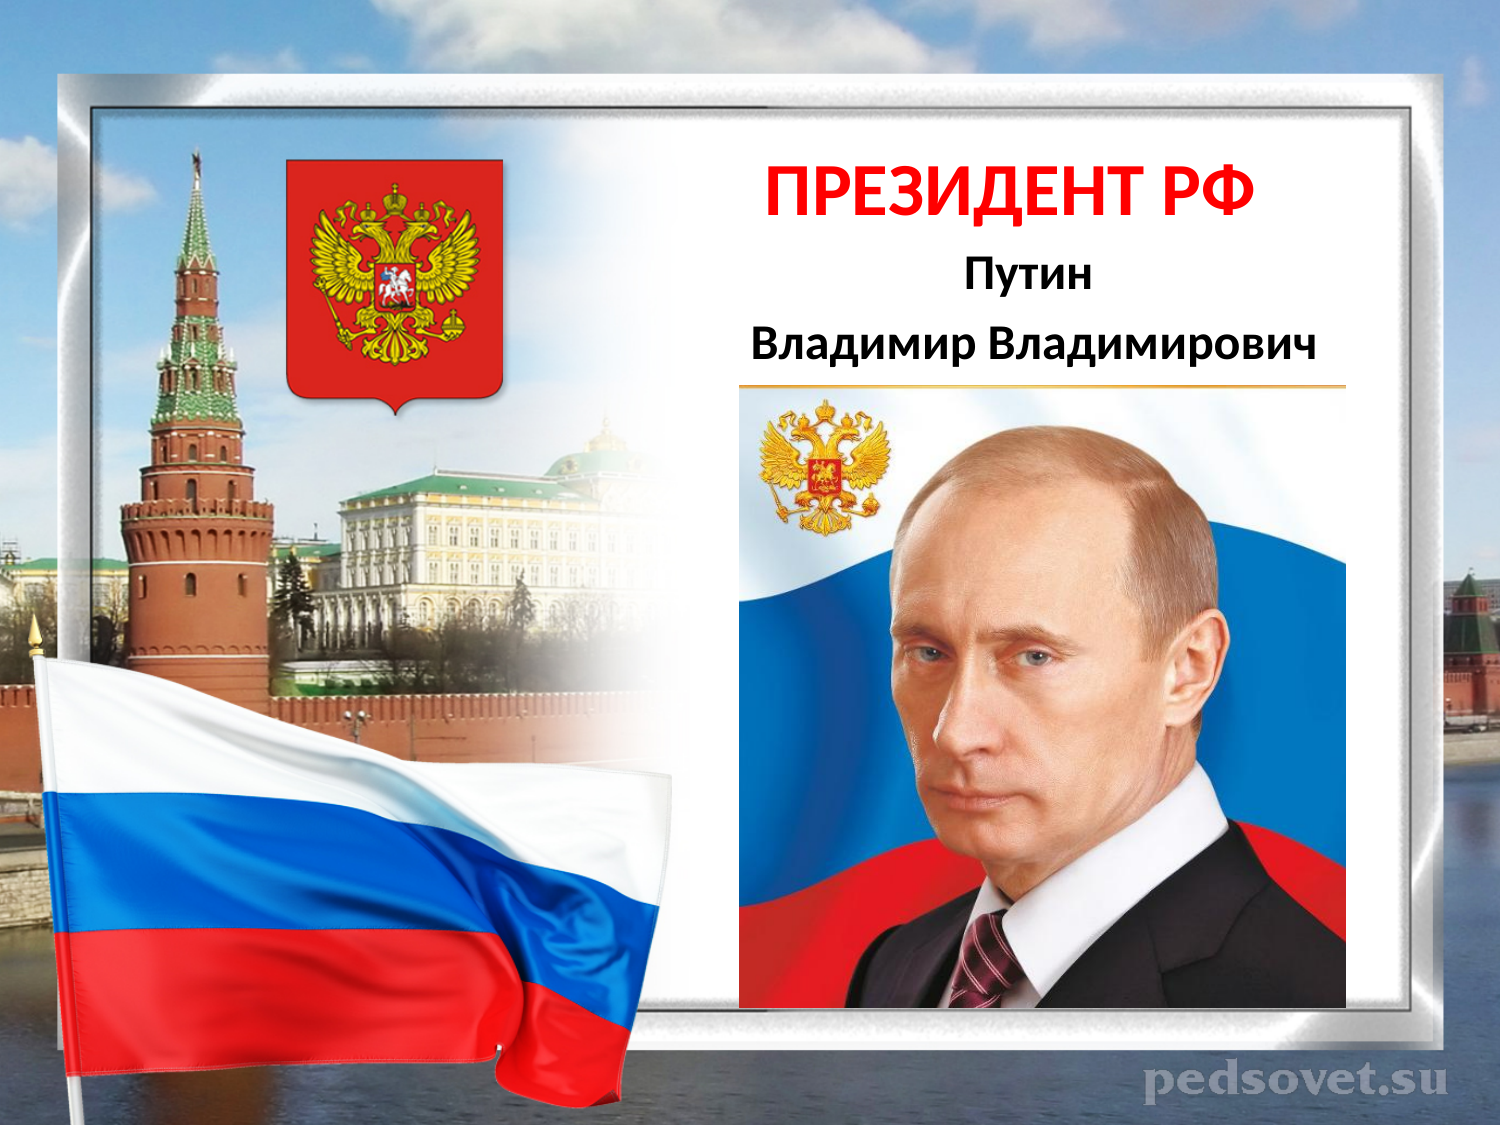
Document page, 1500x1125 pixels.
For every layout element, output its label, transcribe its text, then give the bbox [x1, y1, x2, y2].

list Путин Владимир Владимирович [643, 231, 1425, 1005]
picture [0, 0, 1500, 1125]
title ПРЕЗИДЕНТ РФ [596, 137, 1425, 233]
